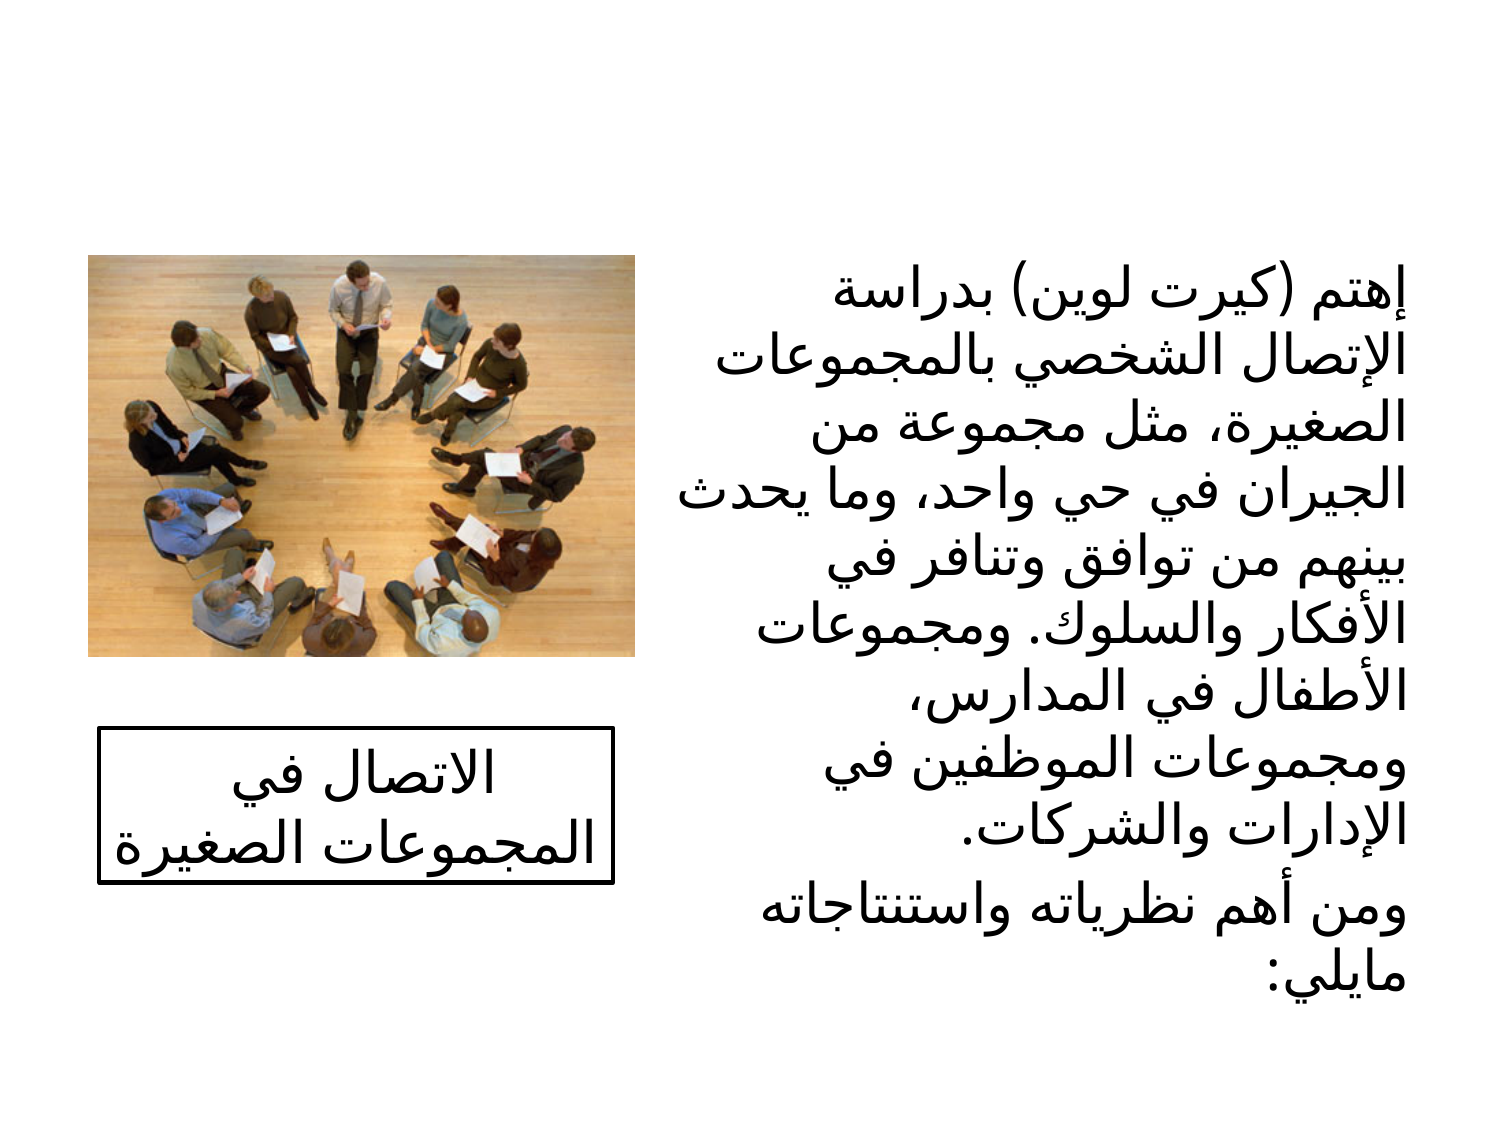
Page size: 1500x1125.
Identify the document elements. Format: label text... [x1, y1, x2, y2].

text_box الاتصال في المجموعات الصغيرة [97, 726, 615, 885]
list إهتم (كيرت لوين) بدراسة الإتصال الشخصي بالمجموعات الصغيرة، مثل مجموعة من الجيران في حي واحد، وما يحدث بينهم من توافق وتنافر في الأفكار والسلوك. ومجموعات الأطفال في المدارس، ومجموعات الموظفين في الإدارات والشركات. ومن أهم نظرياته واستنتاجاته مايلي: [655, 243, 1425, 1035]
picture [88, 255, 636, 658]
